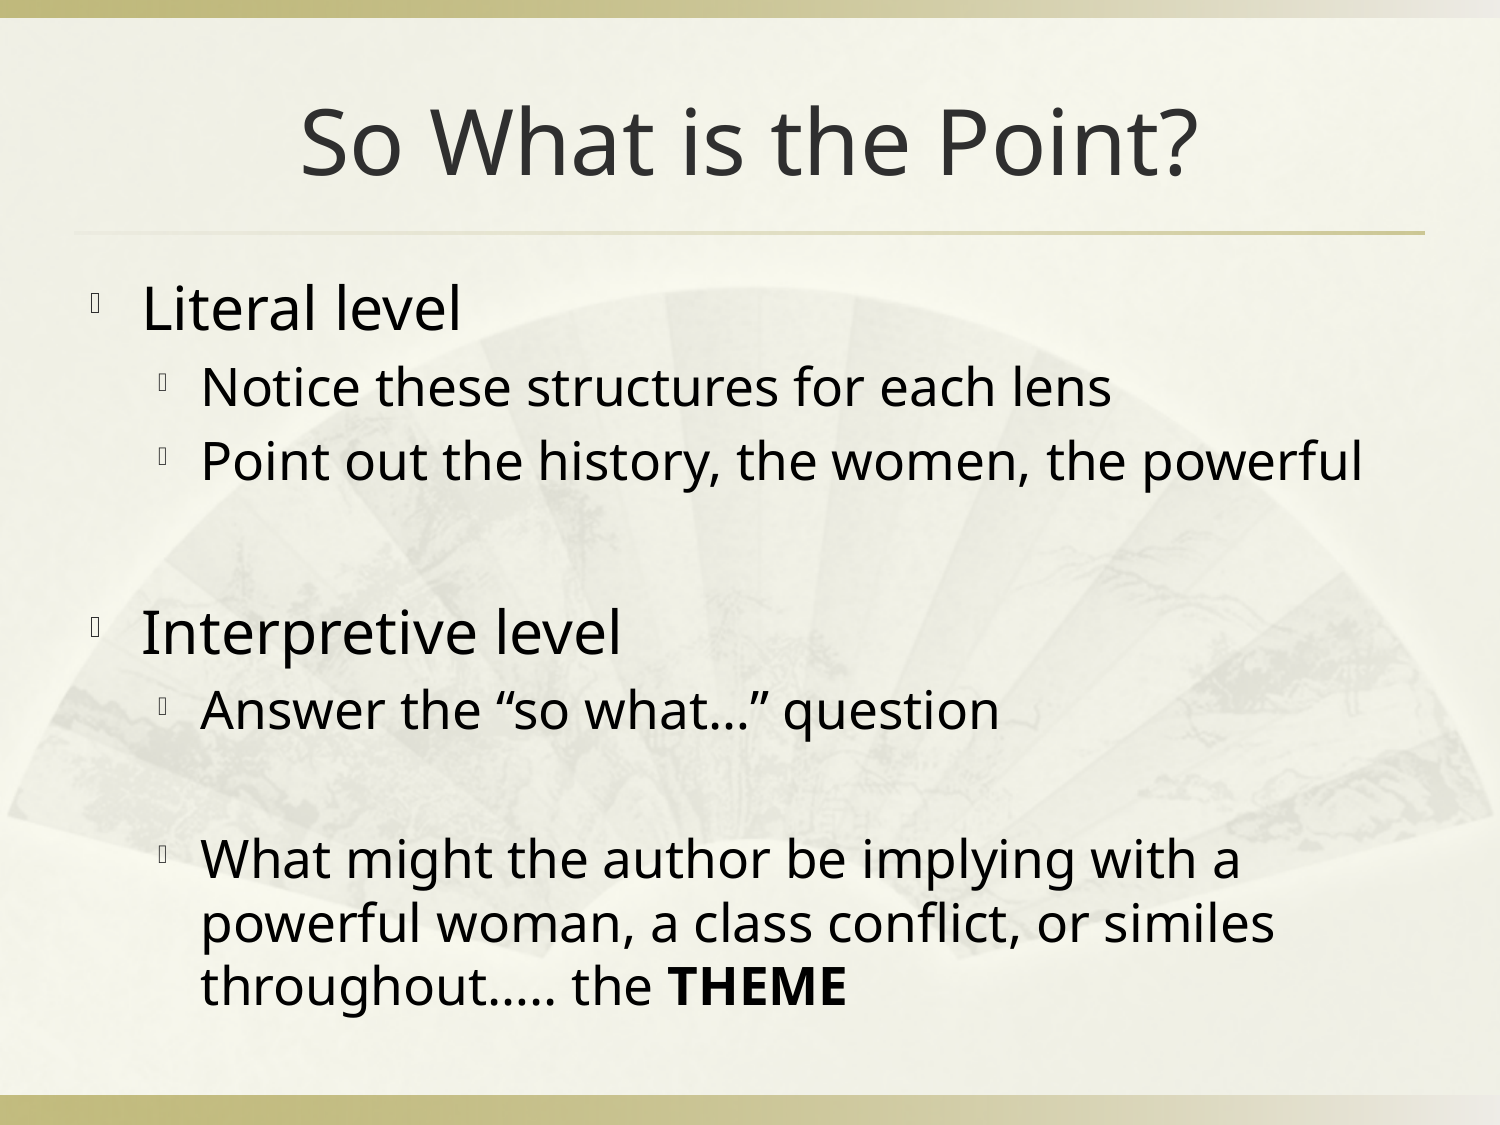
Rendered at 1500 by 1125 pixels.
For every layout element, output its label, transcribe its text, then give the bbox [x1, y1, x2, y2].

title So What is the Point? [74, 44, 1426, 233]
list Literal level Notice these structures for each lens Point out the history, the women, the powerful Interpretive level Answer the “so what…” question What might the author be implying with a powerful woman, a class conflict, or similes throughout….. the THEME [74, 262, 1426, 1032]
